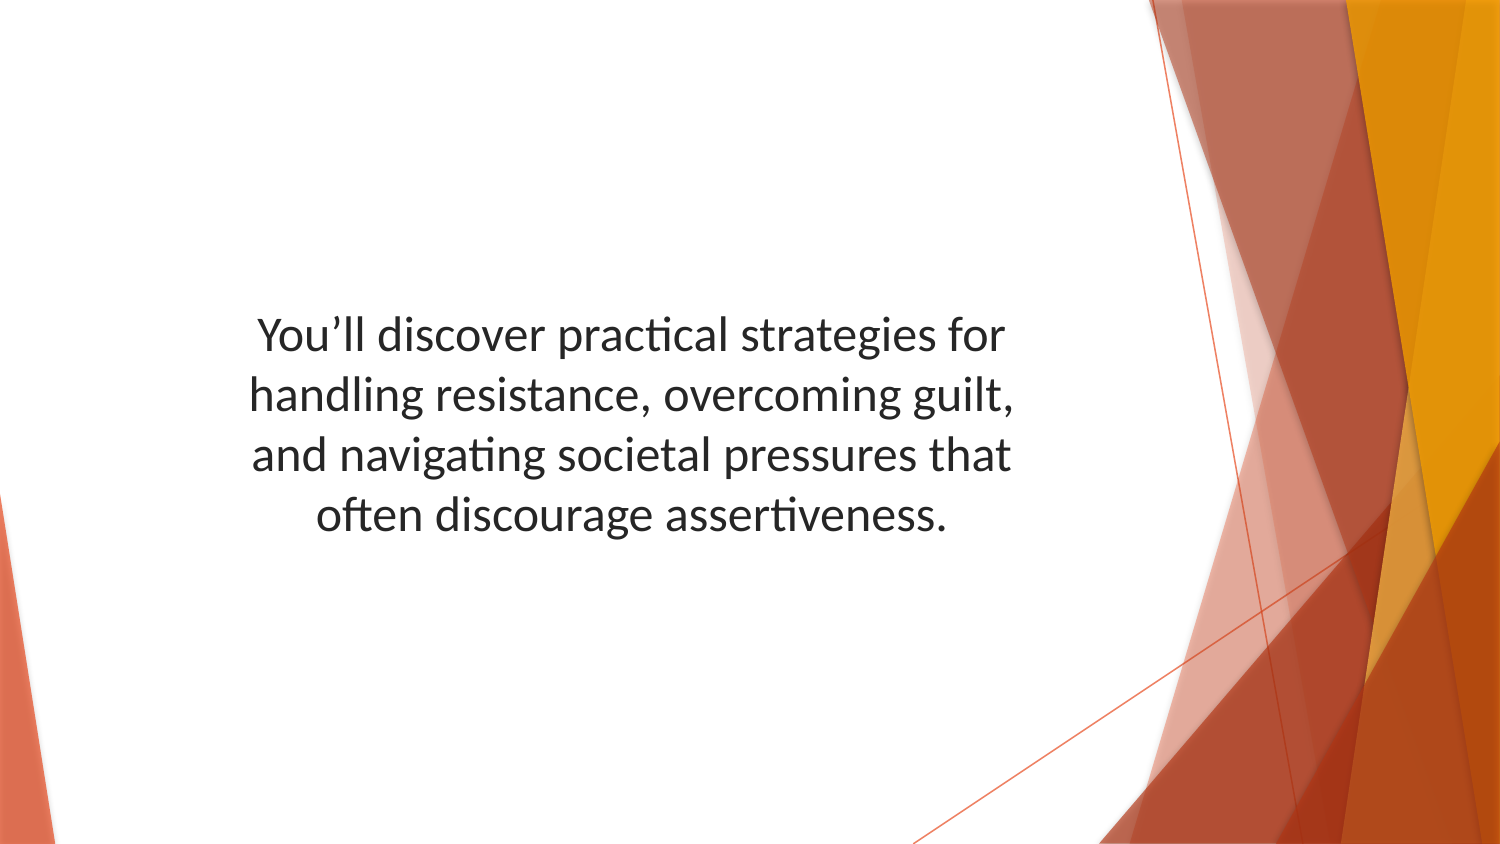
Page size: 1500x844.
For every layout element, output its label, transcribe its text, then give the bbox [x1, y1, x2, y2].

list You’ll discover practical strategies for handling resistance, overcoming guilt, and navigating societal pressures that often discourage assertiveness. [230, 197, 1034, 647]
